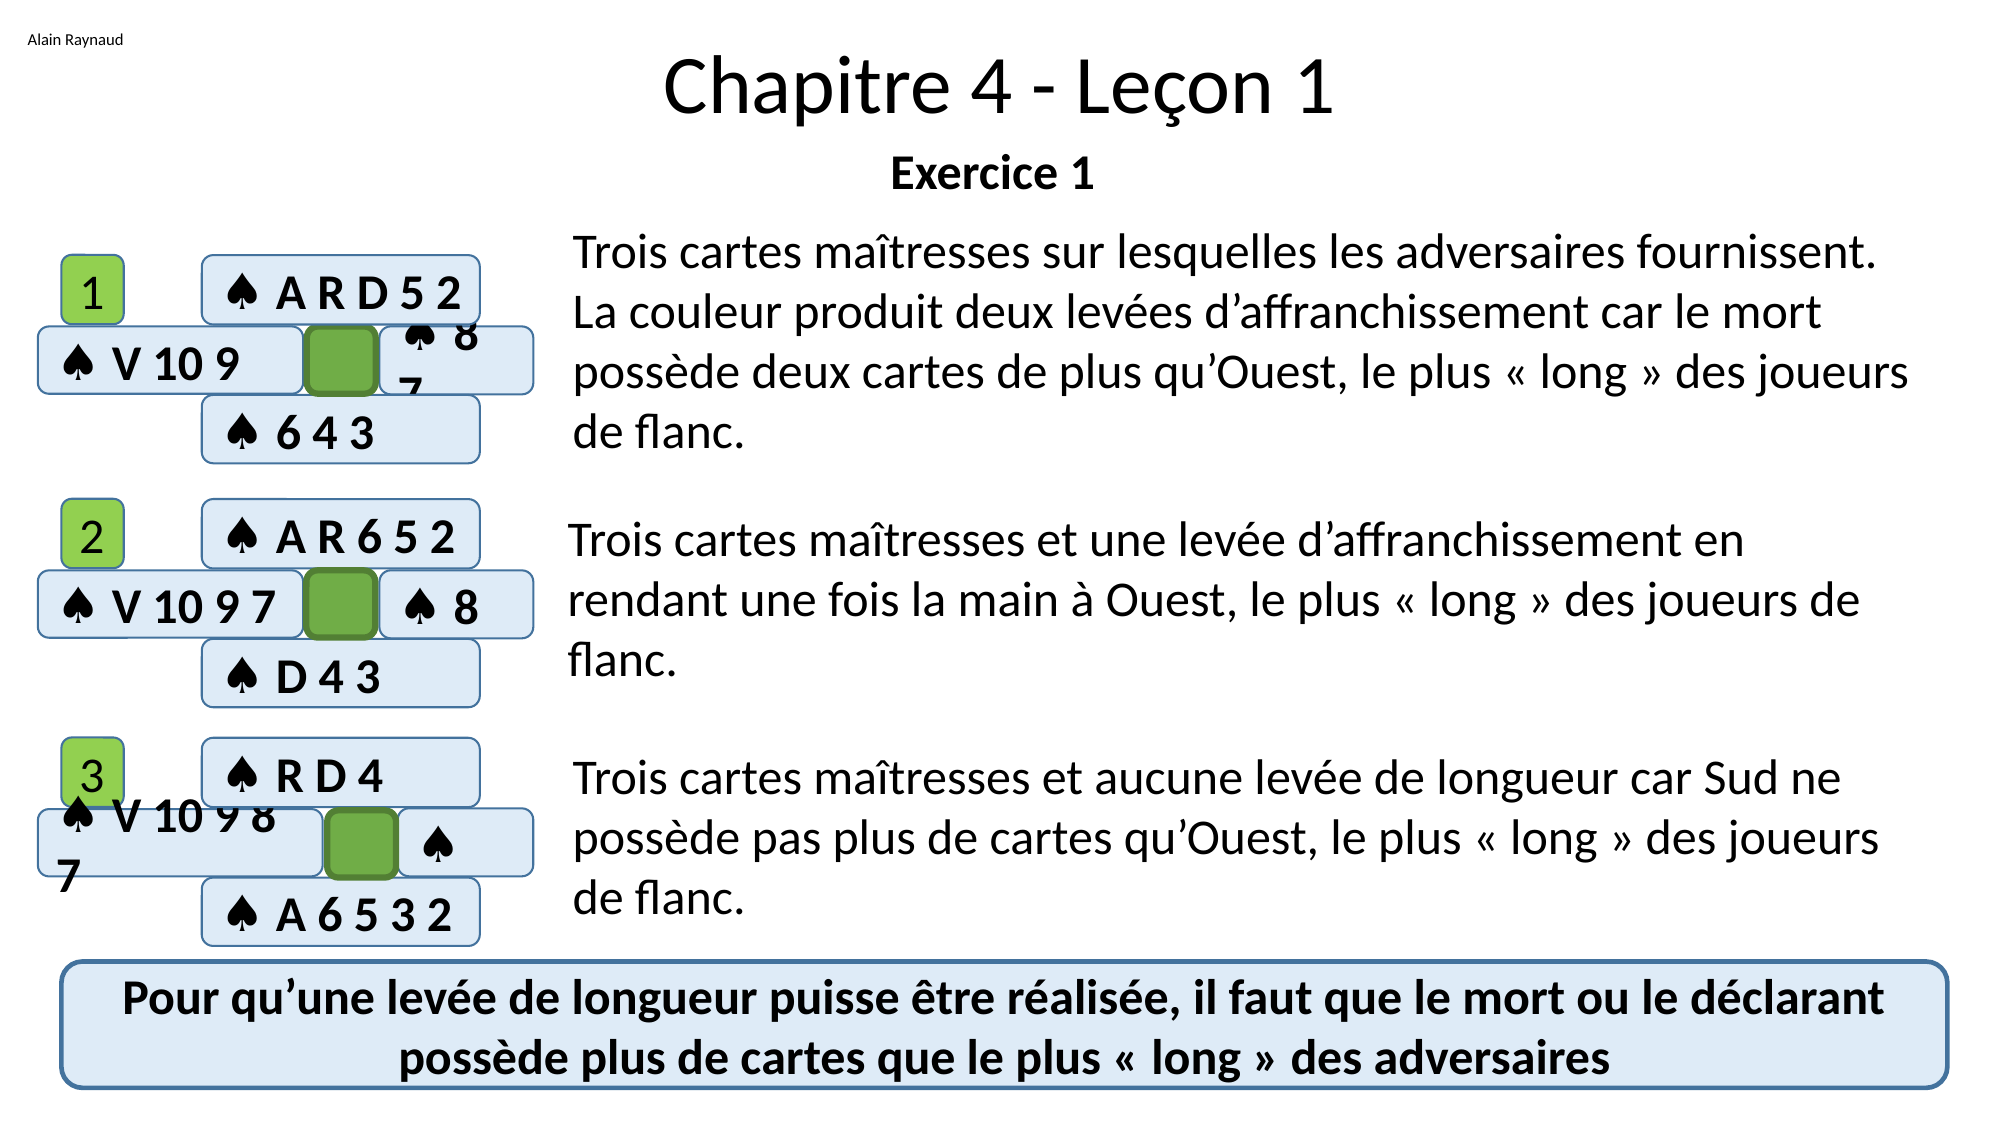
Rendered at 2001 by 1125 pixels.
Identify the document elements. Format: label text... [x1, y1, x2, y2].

text_box Trois cartes maîtresses sur lesquelles les adversaires fournissent. La couleur produit deux levées d’affranchissement car le mort possède deux cartes de plus qu’Ouest, le plus « long » des joueurs de flanc. [557, 210, 1925, 466]
title Chapitre 4 - Leçon 1 [249, 38, 1750, 139]
text_box Pour qu’une levée de longueur puisse être réalisée, il faut que le mort ou le déclarant possède plus de cartes que le plus « long » des adversaires [60, 960, 1949, 1089]
text_box Trois cartes maîtresses et une levée d’affranchissement en rendant une fois la main à Ouest, le plus « long » des joueurs de flanc. [552, 498, 1920, 694]
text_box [37, 255, 534, 464]
text_box Alain Raynaud [12, 21, 147, 57]
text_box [37, 737, 534, 946]
subtitle Exercice 1 [37, 139, 1948, 1088]
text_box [37, 499, 534, 708]
text_box Trois cartes maîtresses et aucune levée de longueur car Sud ne possède pas plus de cartes qu’Ouest, le plus « long » des joueurs de flanc. [557, 737, 1925, 933]
